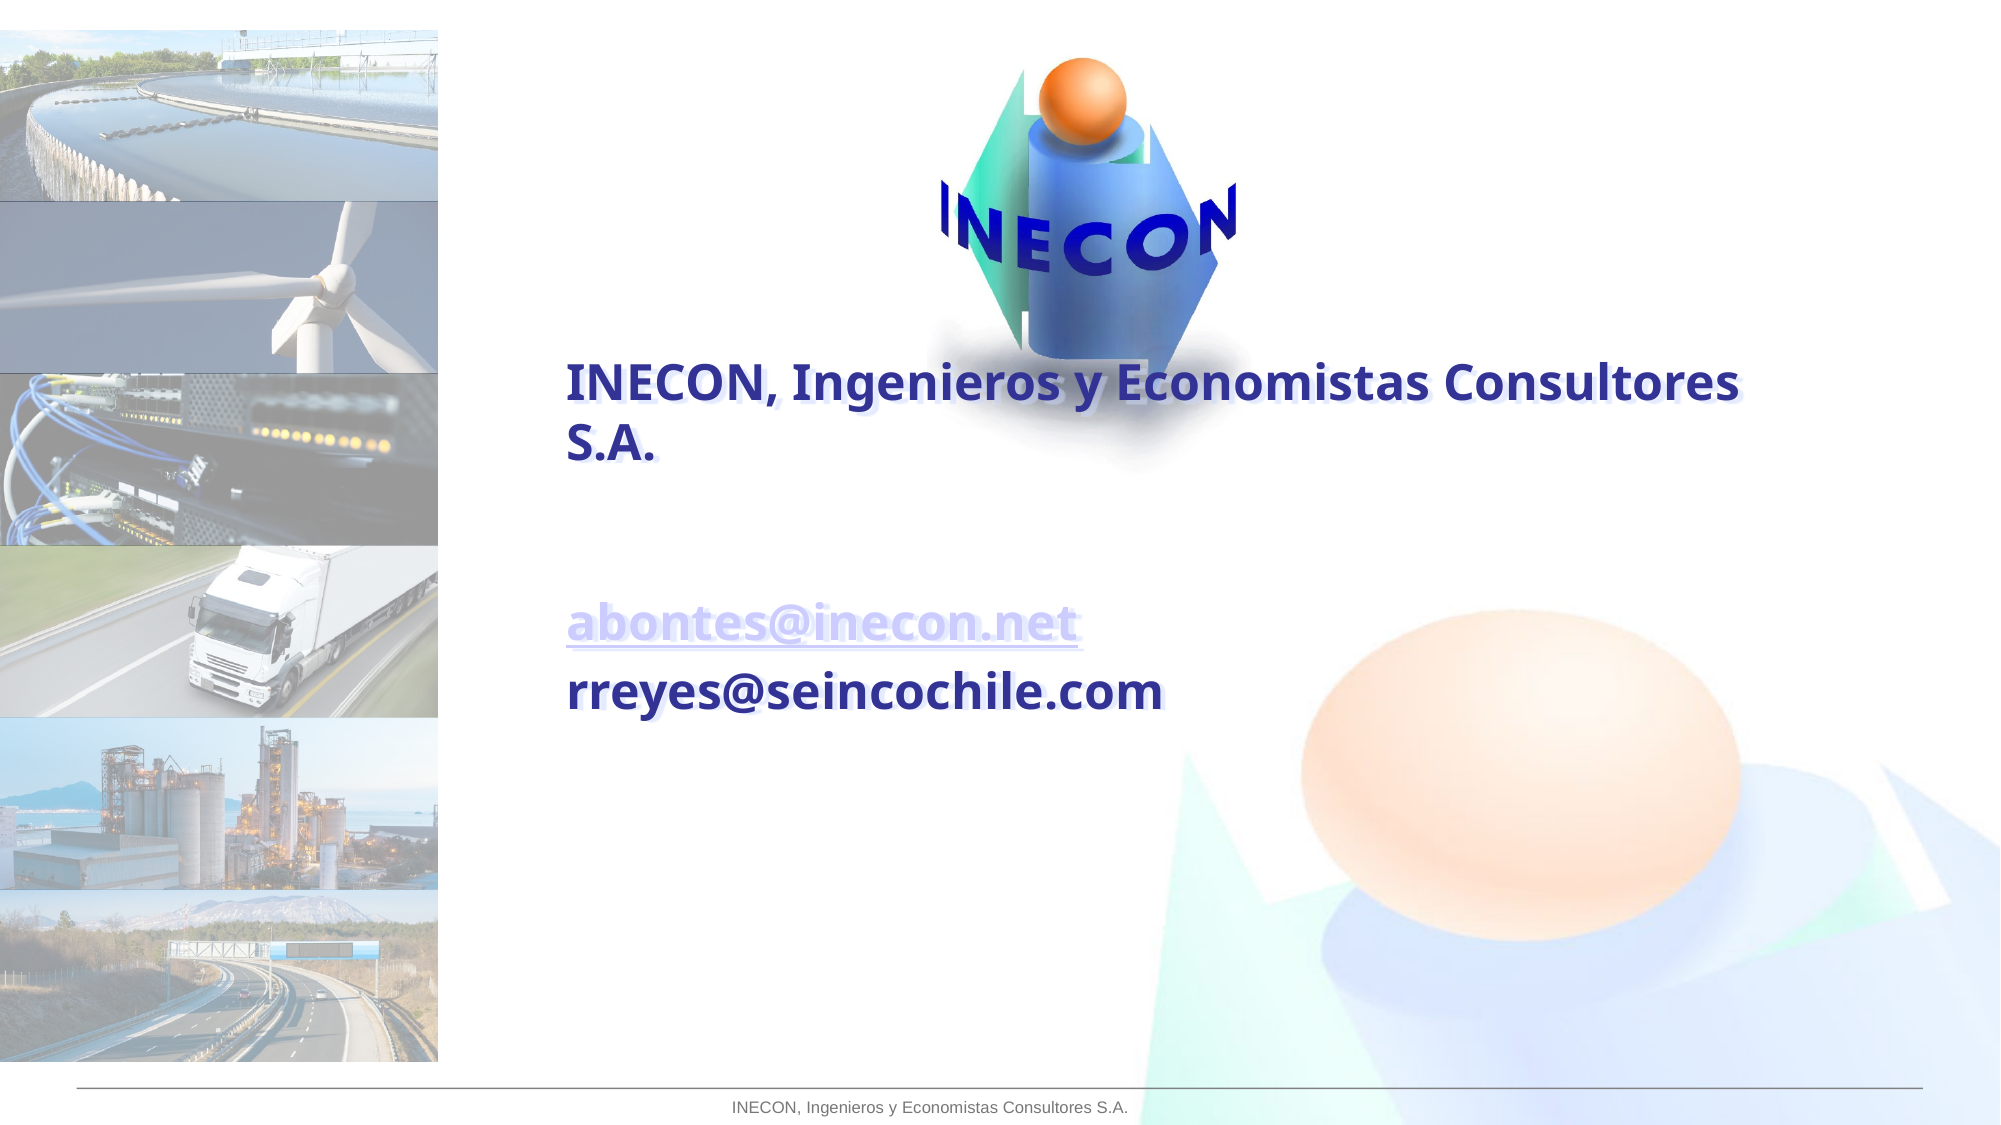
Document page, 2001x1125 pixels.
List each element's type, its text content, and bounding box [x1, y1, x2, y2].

title INECON, Ingenieros y Economistas Consultores S.A. abontes@inecon.net rreyes@seincochile.com [550, 343, 1814, 727]
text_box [0, 29, 439, 1062]
picture [0, 0, 2001, 1125]
